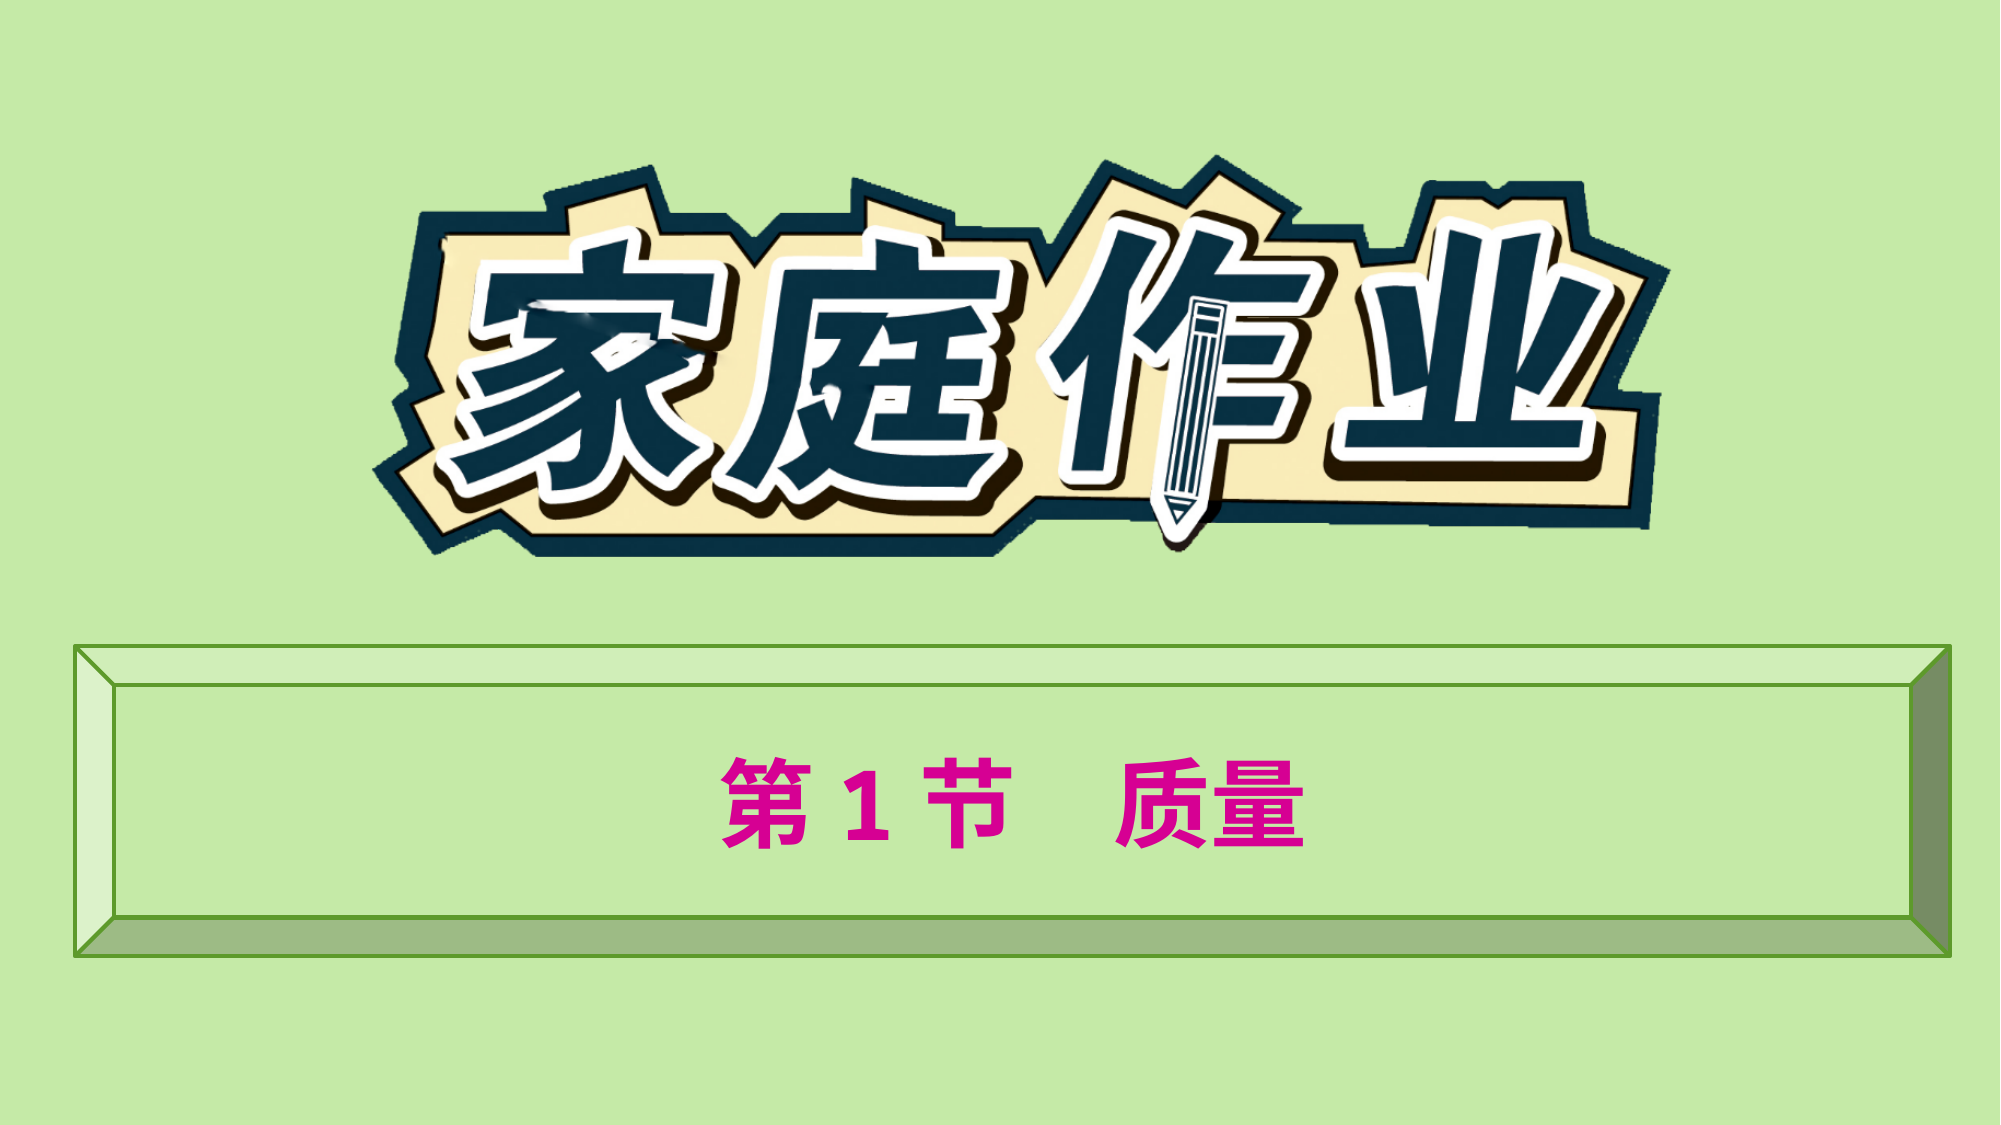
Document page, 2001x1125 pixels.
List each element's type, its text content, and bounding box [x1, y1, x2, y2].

text_box 第1节 质量 [73, 644, 1952, 958]
picture [369, 87, 1675, 644]
